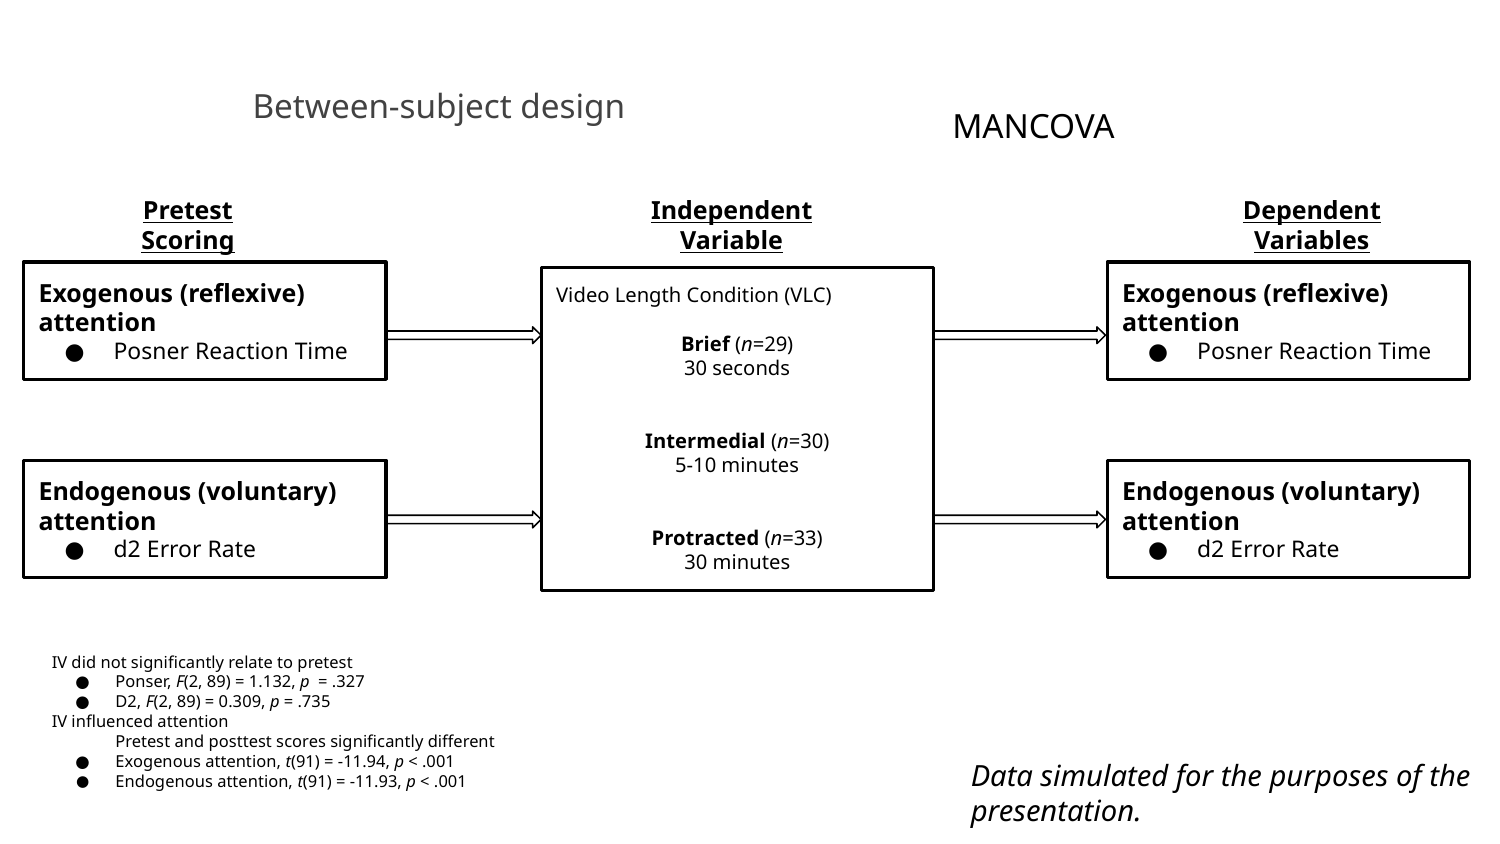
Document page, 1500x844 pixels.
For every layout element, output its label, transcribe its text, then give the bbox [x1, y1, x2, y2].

text_box Exogenous (reflexive) attention Posner Reaction Time [1107, 262, 1470, 380]
text_box Independent Variable [604, 179, 859, 267]
text_box Data simulated for the purposes of the presentation. [955, 742, 1500, 843]
text_box Endogenous (voluntary) attention d2 Error Rate [1107, 460, 1470, 578]
text_box [933, 511, 1106, 528]
text_box Endogenous (voluntary) attention d2 Error Rate [23, 460, 387, 578]
text_box Pretest Scoring [97, 179, 279, 262]
text_box Video Length Condition (VLC) Brief (n=29) 30 seconds Intermedial (n=30) 5-10 minutes Protracted (n=33) 30 minutes [541, 267, 934, 591]
text_box [933, 326, 1106, 344]
text_box Exogenous (reflexive) attention Posner Reaction Time [23, 262, 387, 380]
text_box Dependent Variables [1221, 179, 1403, 262]
text_box [386, 326, 542, 344]
text_box Between-subject design [237, 70, 690, 141]
text_box [386, 511, 542, 528]
text_box IV did not significantly relate to pretest Ponser, F(2, 89) = 1.132, p = .327 D2, F(2, 89) = 0.309, p = .735 IV influenced attention Pretest and posttest scores significantly different Exogenous attention, t(91) = -11.94, p < .001 Endogenous attention, t(91) = -11.93, p < .001 [36, 636, 978, 808]
text_box MANCOVA [845, 90, 1222, 161]
